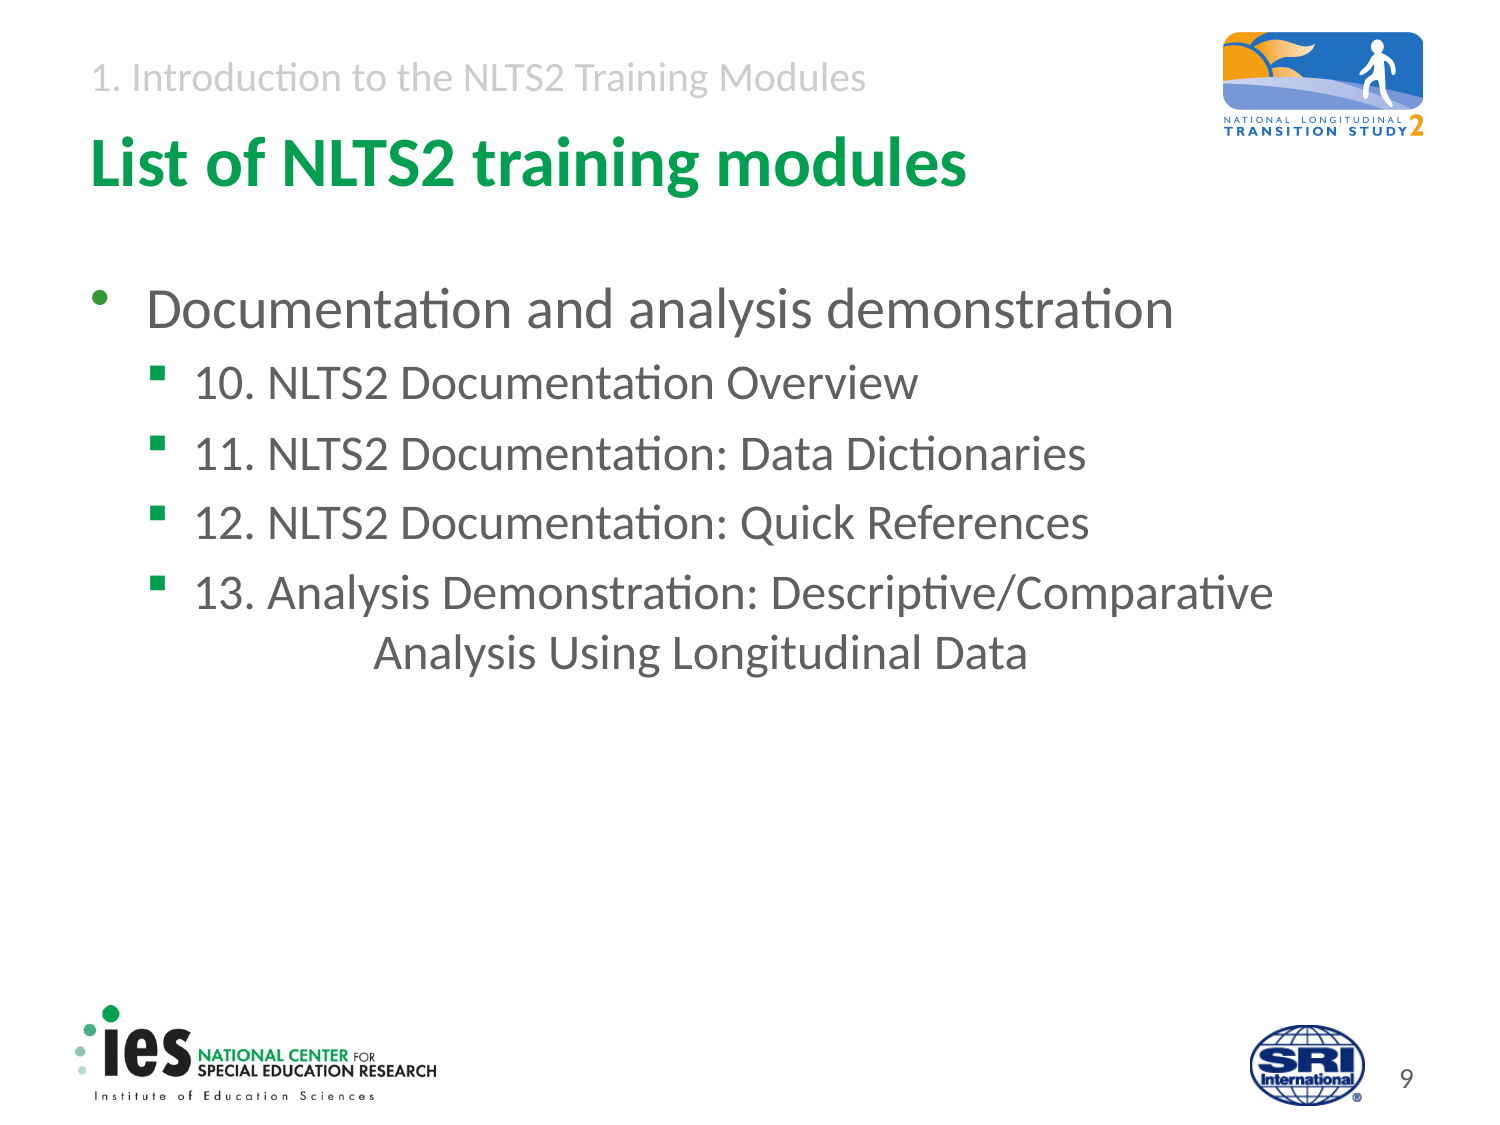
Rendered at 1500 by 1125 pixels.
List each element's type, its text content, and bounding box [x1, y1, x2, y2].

list Documentation and analysis demonstration 10. NLTS2 Documentation Overview 11. NLTS2 Documentation: Data Dictionaries 12. NLTS2 Documentation: Quick References 13. Analysis Demonstration: Descriptive/Comparative Analysis Using Longitudinal Data [74, 262, 1426, 1006]
picture [1250, 1025, 1365, 1106]
slide_number 8 [1325, 1051, 1430, 1125]
picture [75, 1006, 436, 1100]
title List of NLTS2 training modules [74, 90, 1426, 226]
